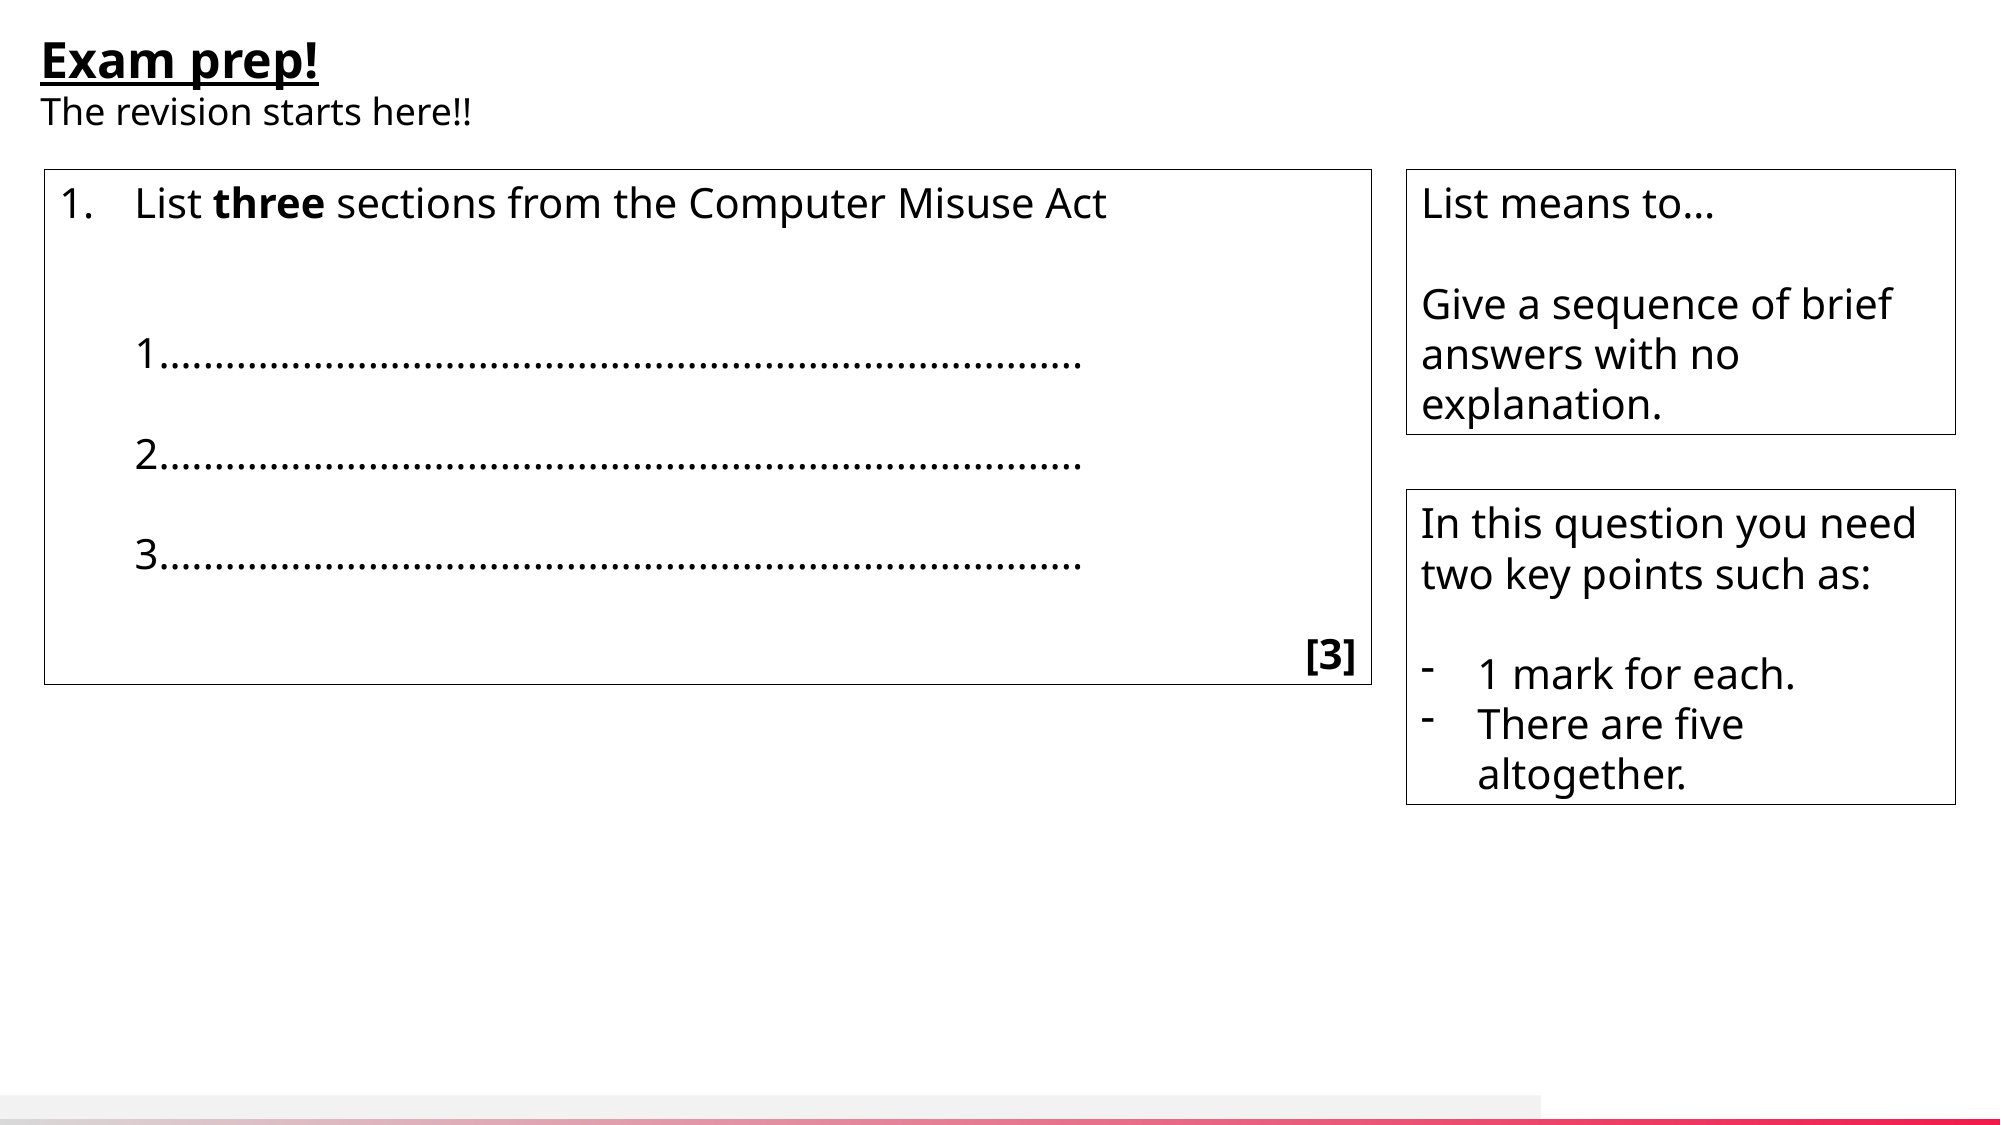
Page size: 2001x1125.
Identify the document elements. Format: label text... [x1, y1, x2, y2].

text_box Exam prep! The revision starts here!! [25, 21, 1095, 141]
text_box In this question you need two key points such as: 1 mark for each. There are five altogether. [1406, 489, 1956, 805]
text_box List three sections from the Computer Misuse Act 1.……………………………………………………………………….. 2.……………………………………………………………………….. 3.……………………………………………………………………….. [3] [44, 169, 1372, 685]
text_box List means to… Give a sequence of brief answers with no explanation. [1406, 169, 1956, 435]
